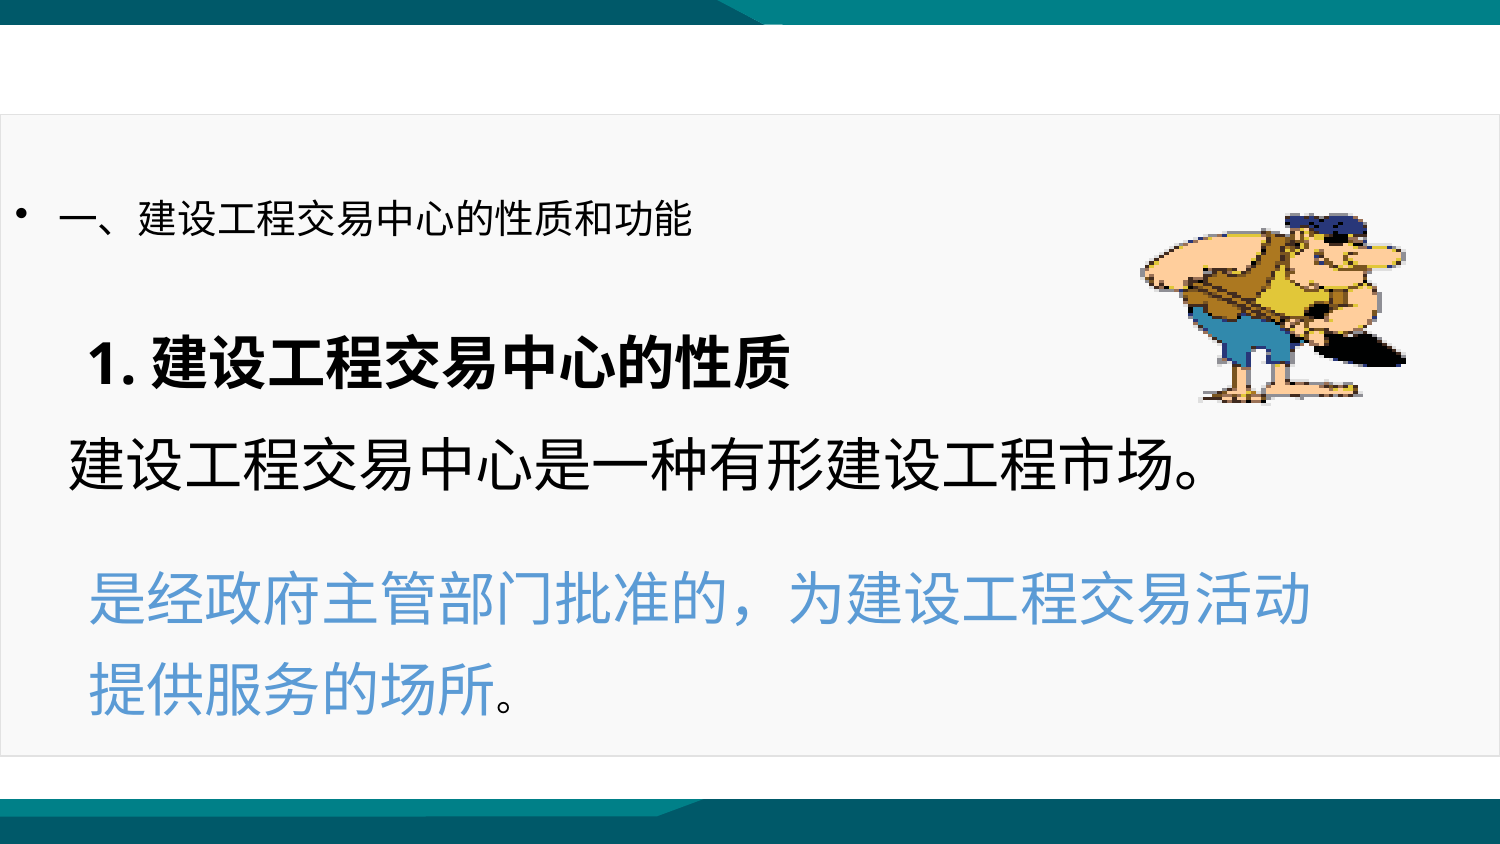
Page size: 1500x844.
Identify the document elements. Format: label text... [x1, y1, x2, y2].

picture [903, 114, 1500, 413]
list 1.建设工程交易中心的性质 建设工程交易中心是一种有形建设工程市场。 [0, 298, 1349, 599]
text_box 是经政府主管部门批准的，为建设工程交易活动提供服务的场所。 [73, 533, 1376, 731]
title 一、建设工程交易中心的性质和功能 [0, 191, 903, 298]
